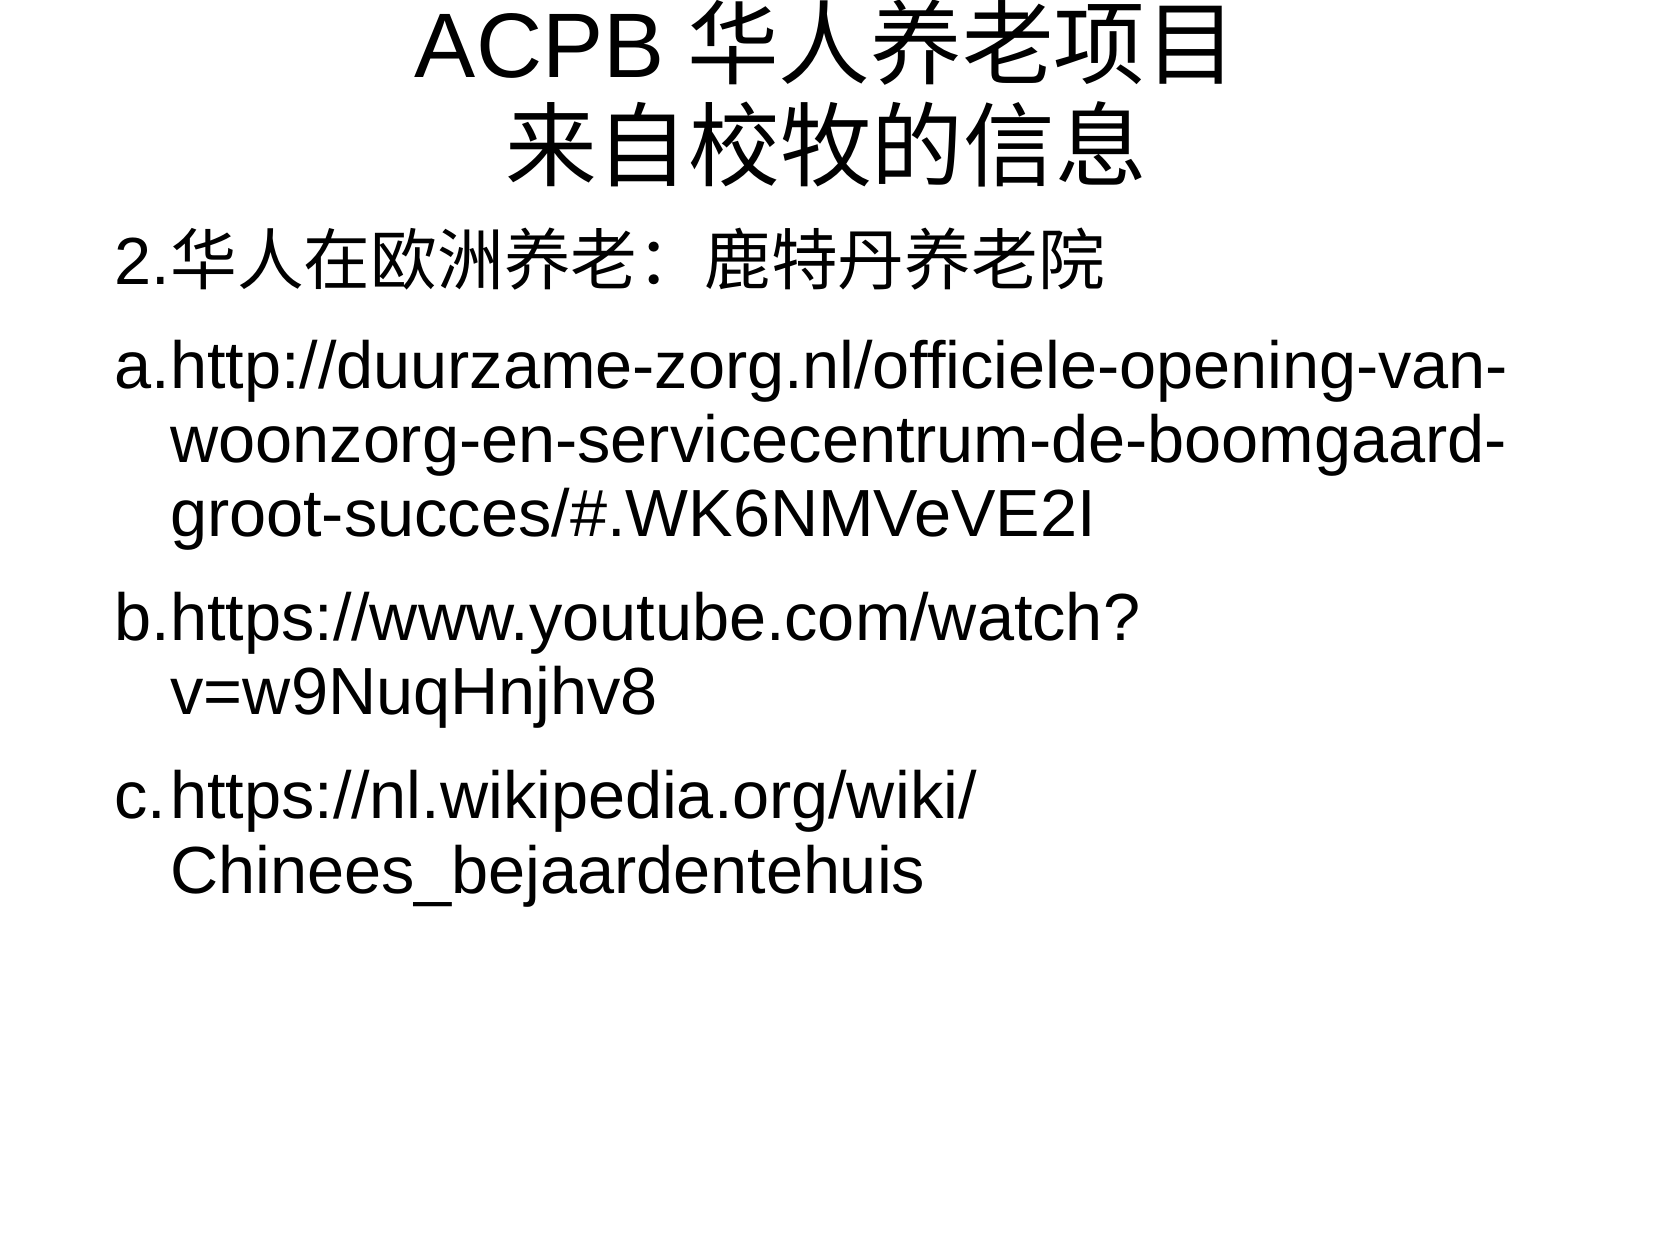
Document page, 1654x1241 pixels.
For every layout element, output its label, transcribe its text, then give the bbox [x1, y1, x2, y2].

title ACPB华人养老项目 来自校牧的信息 [82, 49, 1571, 257]
list 2. 华人在欧洲养老：鹿特丹养老院 a. http://duurzame-zorg.nl/officiele-opening-van-woonzorg-en-servicecentrum-de-boomgaard-groot-succes/#.WK6NMVeVE2I b. https://www.youtube.com/watch?v=w9NuqHnjhv8 c. https://nl.wikipedia.org/wiki/Chinees_bejaardentehuis [113, 220, 1571, 1071]
